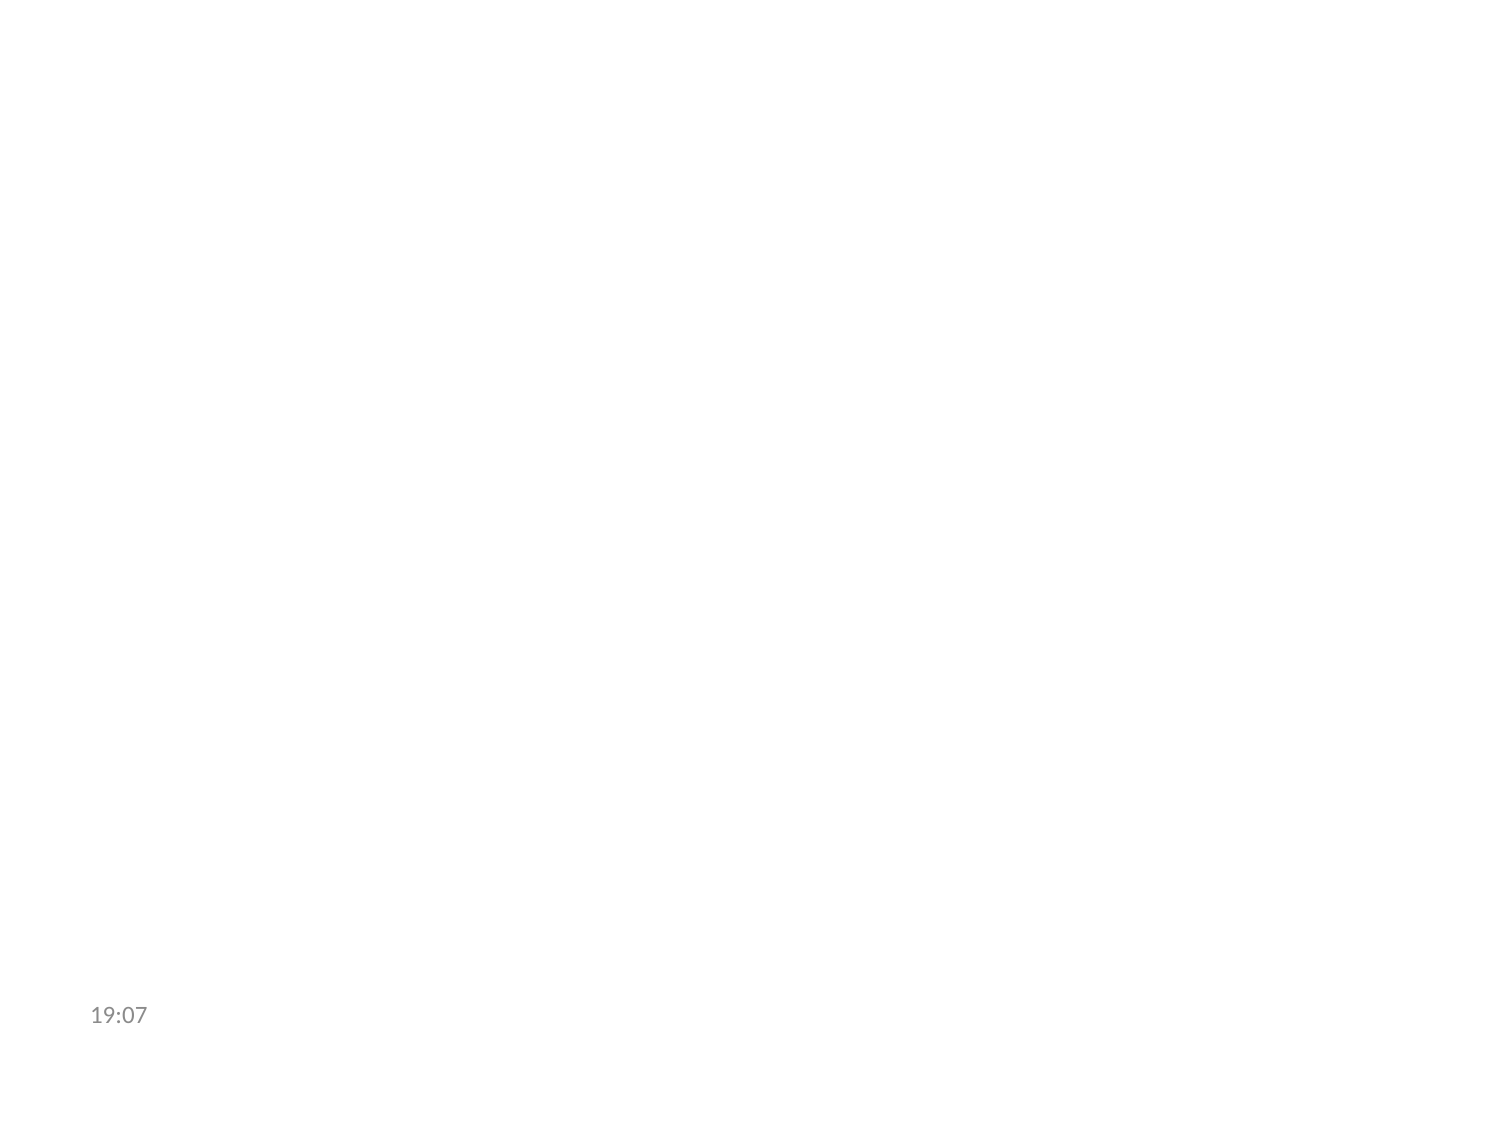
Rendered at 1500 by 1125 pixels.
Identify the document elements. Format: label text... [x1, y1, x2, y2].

text_box 15:35 [75, 983, 425, 1044]
